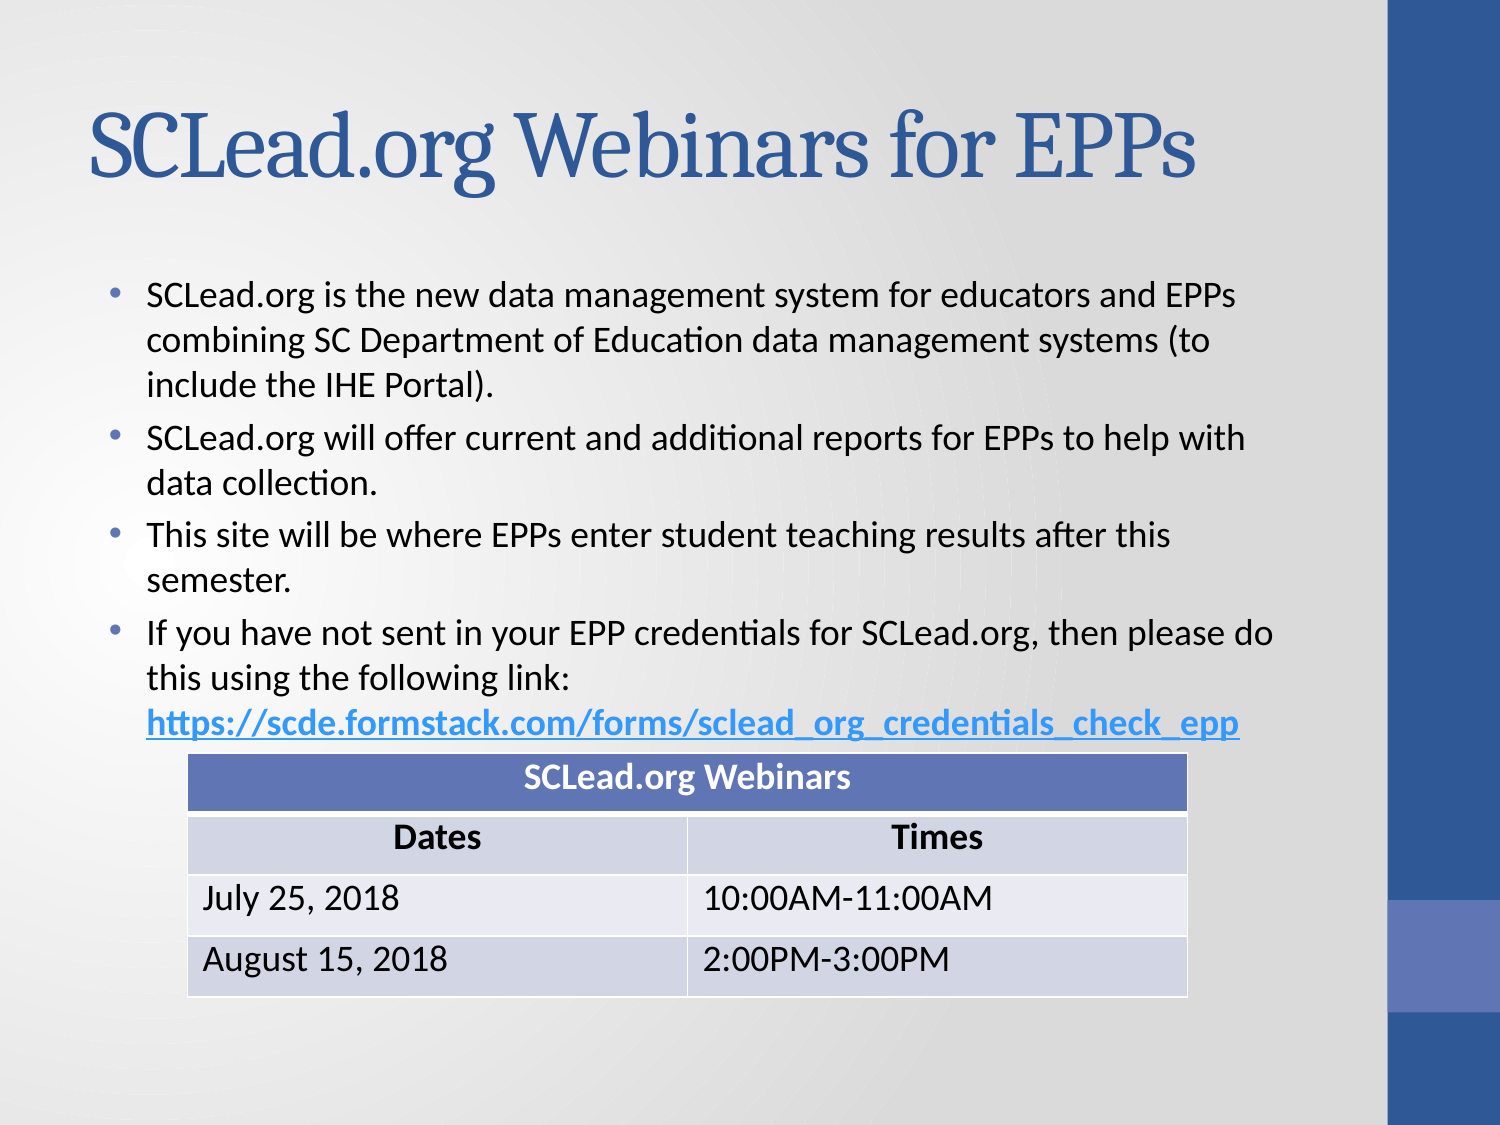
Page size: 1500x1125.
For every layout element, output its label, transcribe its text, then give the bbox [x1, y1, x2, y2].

list SCLead.org is the new data management system for educators and EPPs combining SC Department of Education data management systems (to include the IHE Portal). SCLead.org will offer current and additional reports for EPPs to help with data collection. This site will be where EPPs enter student teaching results after this semester. If you have not sent in your EPP credentials for SCLead.org, then please do this using the following link: https://scde.formstack.com/forms/sclead_org_credentials_check_epp [75, 262, 1325, 1050]
table_cell 10:00AM-11:00AM [688, 876, 1187, 935]
table_cell July 25, 2018 [188, 876, 687, 935]
table_cell Dates [188, 817, 687, 874]
table_cell August 15, 2018 [188, 937, 687, 996]
title SCLead.org Webinars for EPPs [75, 45, 1325, 233]
table_header SCLead.org Webinars [188, 754, 1187, 811]
table_cell 2:00PM-3:00PM [688, 937, 1187, 996]
table_cell Times [688, 817, 1187, 874]
